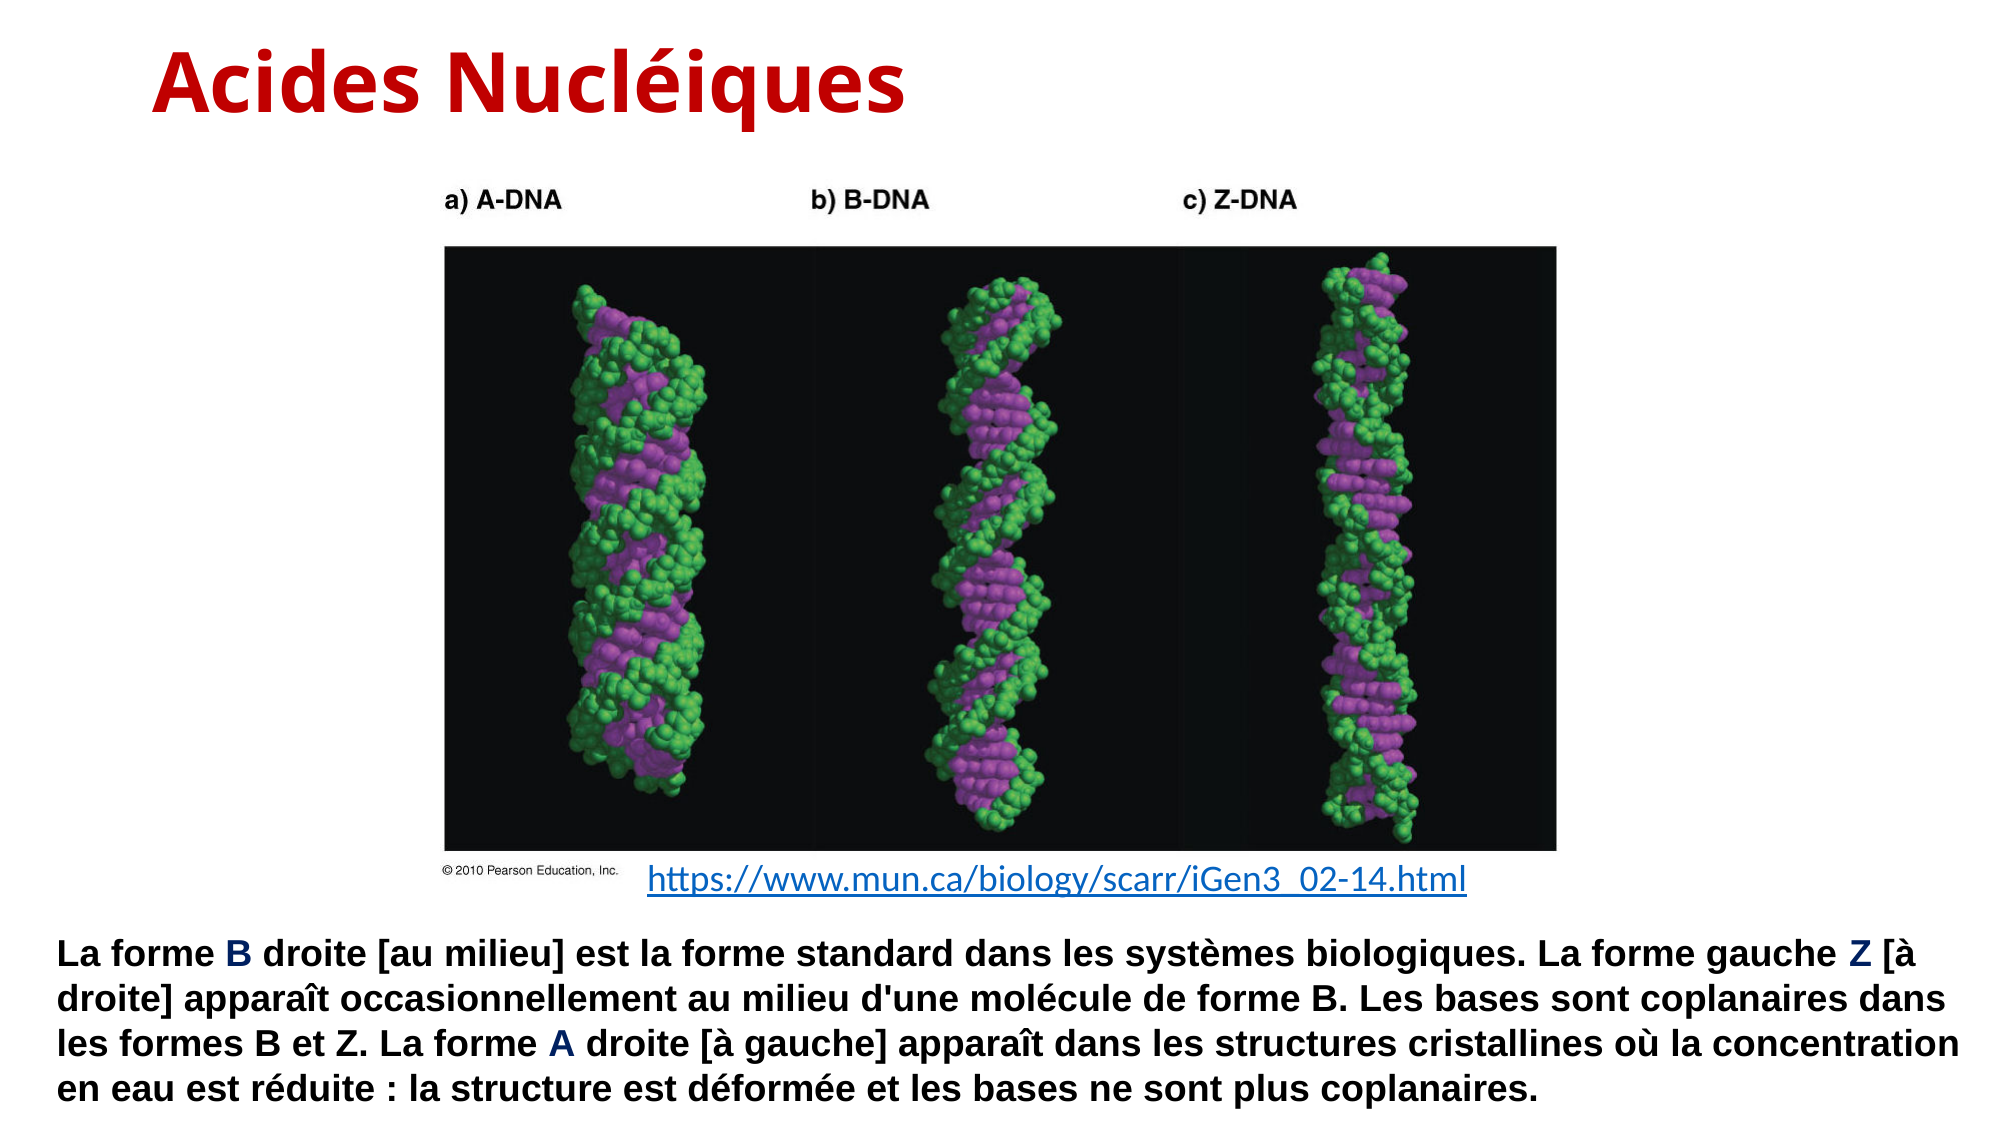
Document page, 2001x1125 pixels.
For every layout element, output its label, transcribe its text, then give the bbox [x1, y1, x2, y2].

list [440, 179, 1560, 886]
text_box https://www.mun.ca/biology/scarr/iGen3_02-14.html [632, 886, 1560, 922]
text_box Acides Nucléiques [137, 59, 1863, 112]
text_box La forme B droite [au milieu] est la forme standard dans les systèmes biologiques. La forme gauche Z [à droite] apparaît occasionnellement au milieu d'une molécule de forme B. Les bases sont coplanaires dans les formes B et Z. La forme A droite [à gauche] apparaît dans les structures cristallines où la concentration en eau est réduite : la structure est déformée et les bases ne sont plus coplanaires. [41, 922, 2000, 1117]
